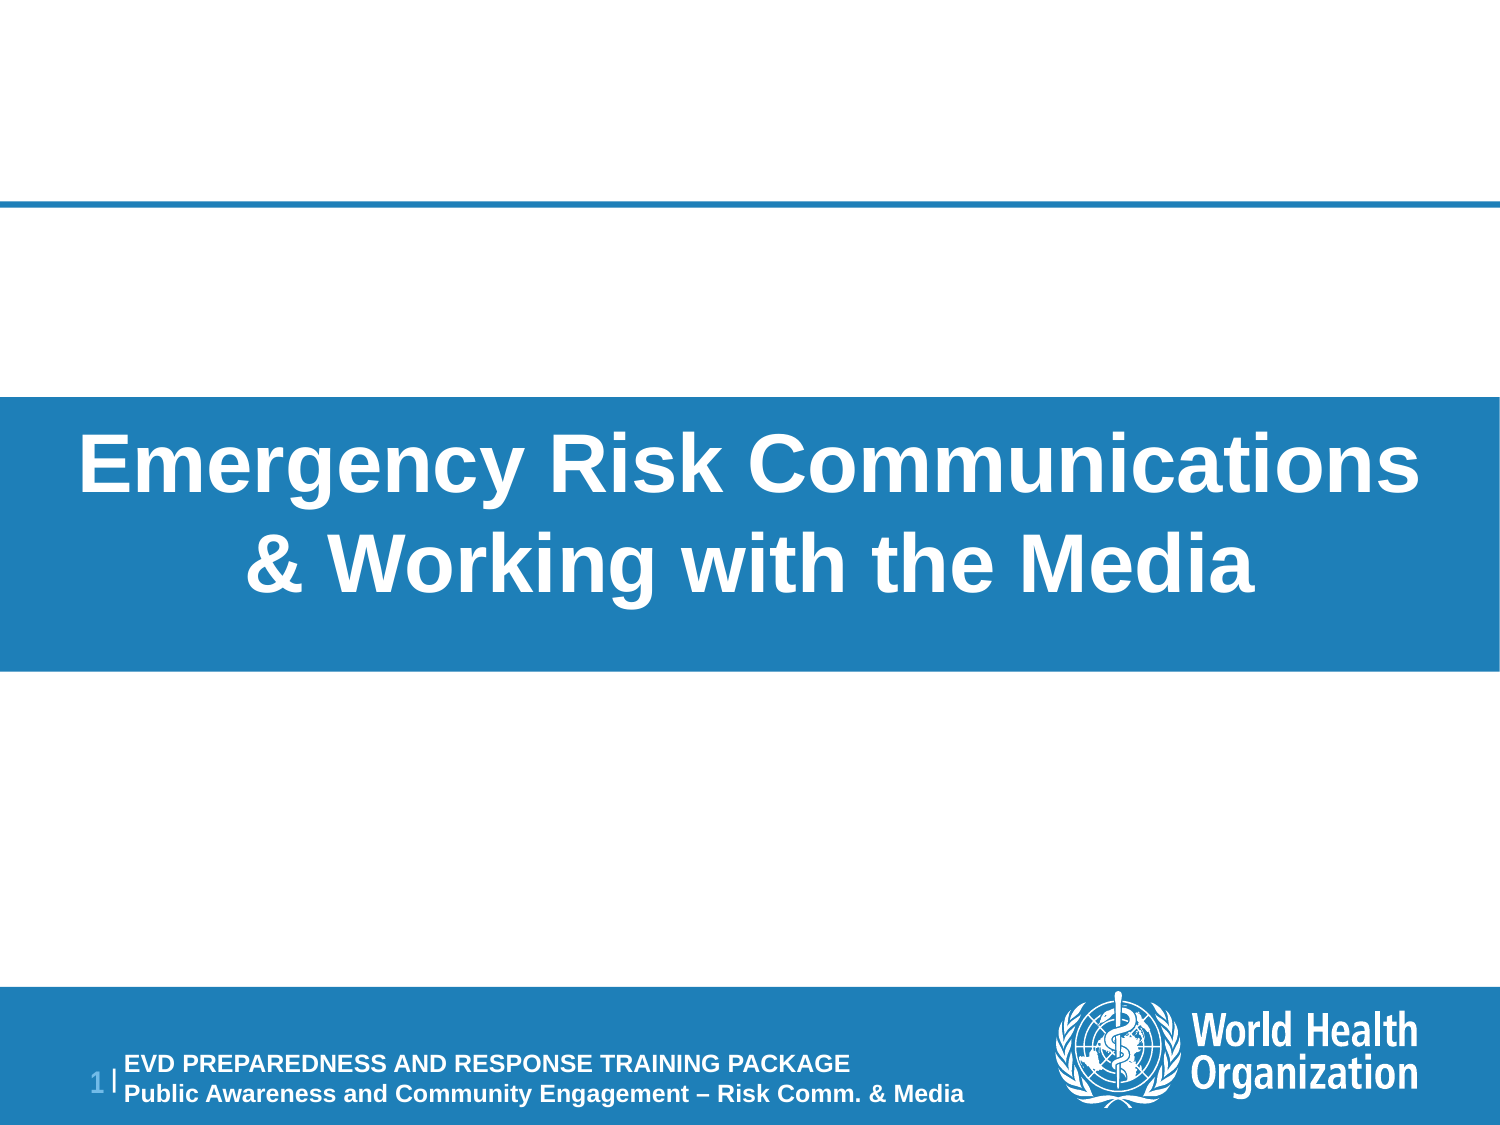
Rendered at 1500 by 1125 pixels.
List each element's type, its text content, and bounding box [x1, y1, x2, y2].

text_box EVD PREPAREDNESS AND RESPONSE TRAINING PACKAGE Public Awareness and Community Engagement – Risk Comm. & Media [123, 1047, 1235, 1104]
text_box Emergency Risk Communications & Working with the Media [0, 397, 1500, 672]
